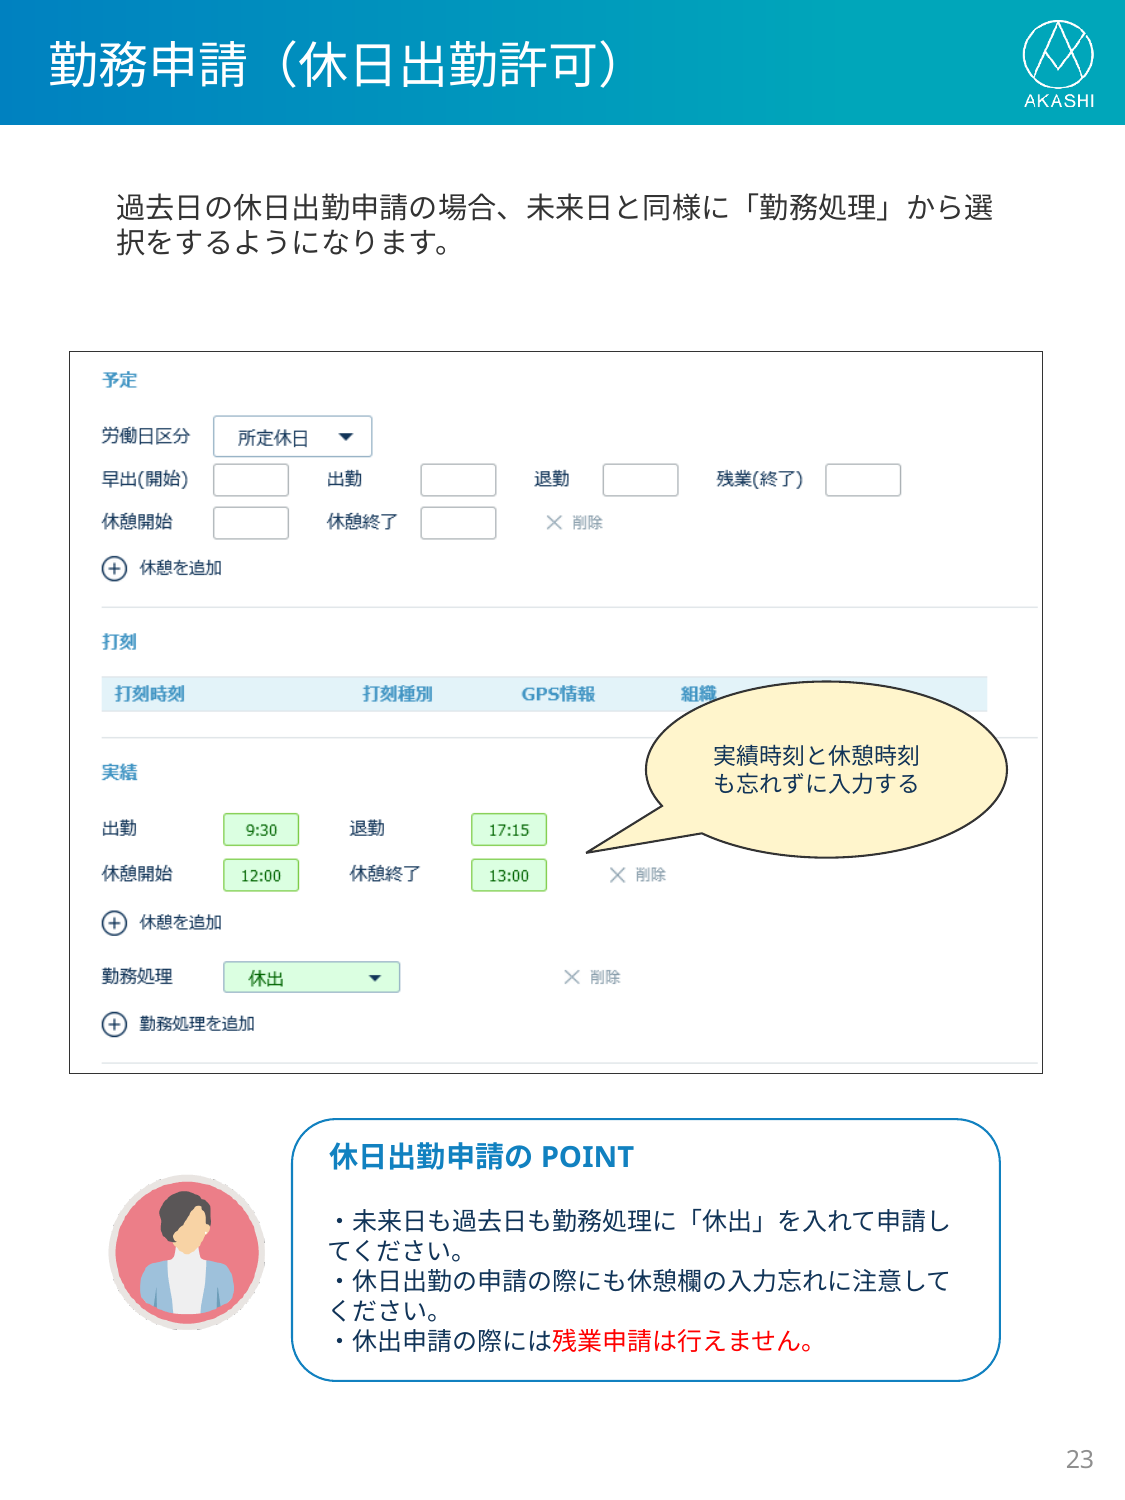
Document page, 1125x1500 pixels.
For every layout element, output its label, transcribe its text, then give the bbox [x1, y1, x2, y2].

picture [108, 1174, 265, 1330]
picture [1045, 9, 1103, 117]
text_box ・未来日も過去日も勤務処理に「休出」を入れて申請してください。 ・休日出勤の申請の際にも休憩欄の入力忘れに注意してください。 ・休出申請の際には残業申請は行えません。 [312, 1198, 974, 1363]
picture [69, 351, 1043, 1074]
text_box [290, 1118, 1001, 1382]
text_box 過去日の休日出勤申請の場合、未来日と同様に「勤務処理」から選択をするようになります。 [101, 182, 1024, 267]
slide_number 22 [856, 1420, 1110, 1500]
title 勤務申請（休日出勤許可） [33, 0, 1045, 123]
